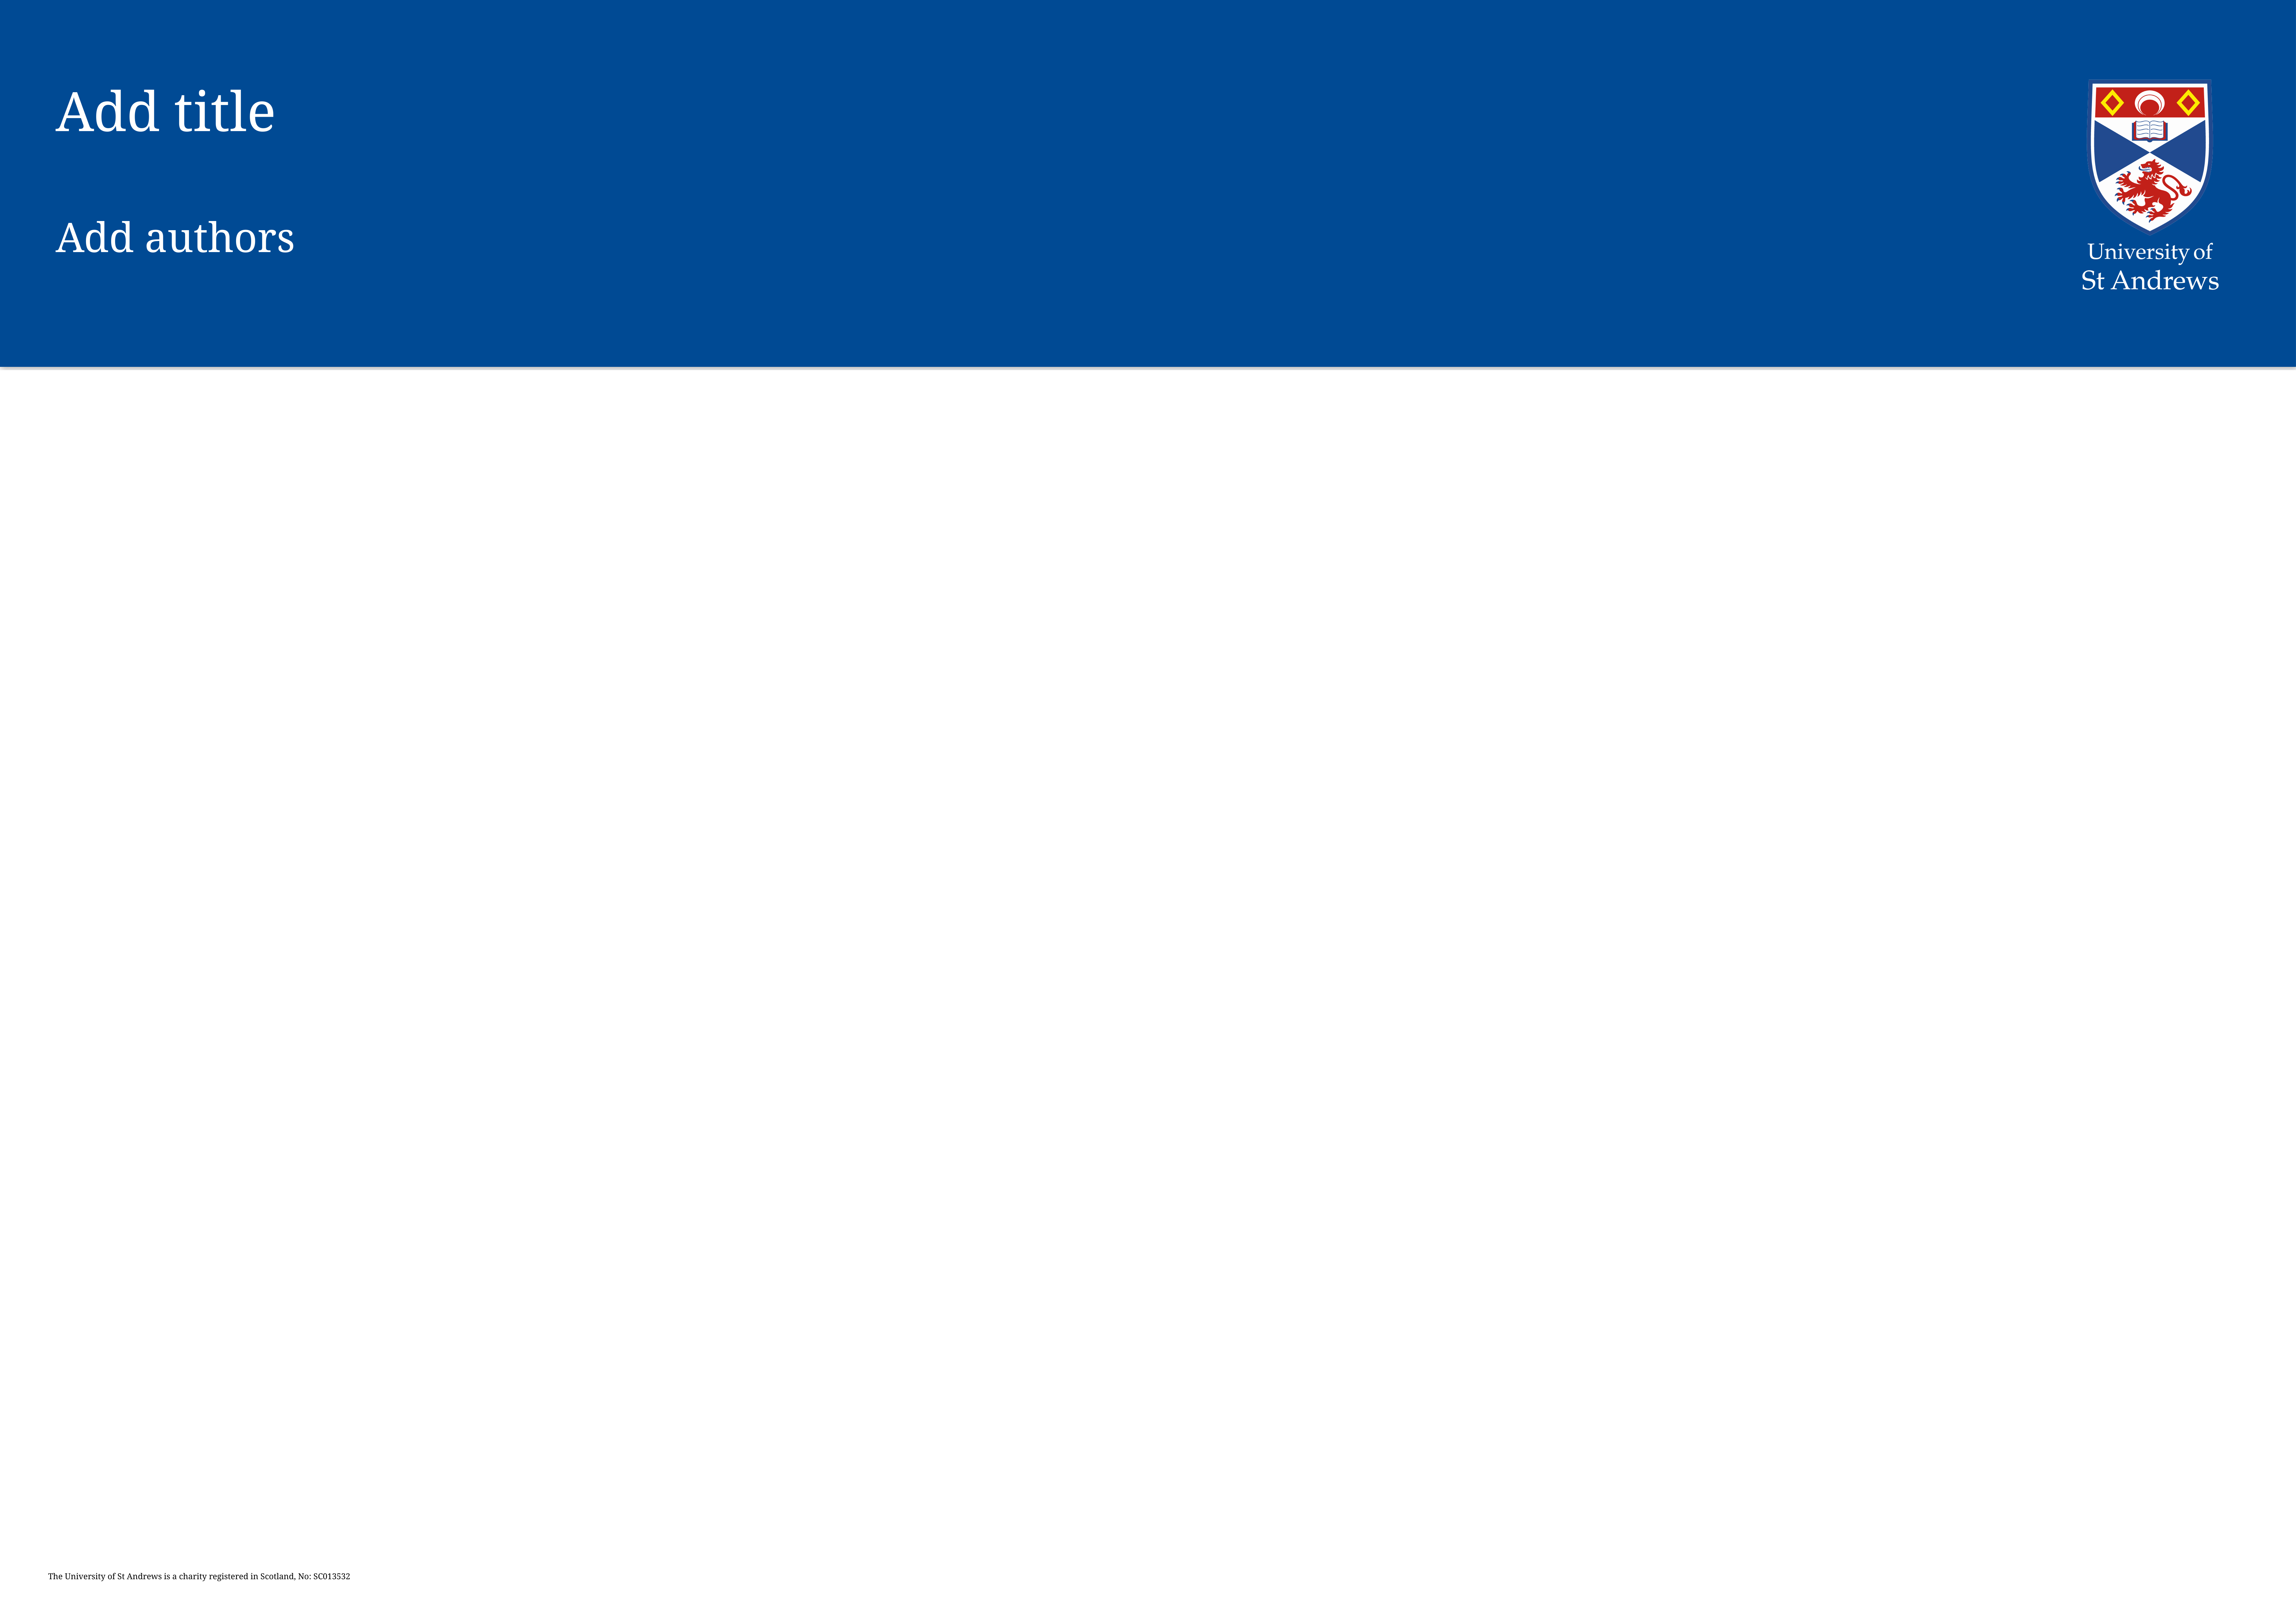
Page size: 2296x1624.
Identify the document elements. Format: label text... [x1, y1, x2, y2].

picture [2001, 1, 2296, 368]
text_box Add title [51, 74, 1994, 145]
text_box [0, 0, 2296, 367]
text_box The University of St Andrews is a charity registered in Scotland, No: SC013532 [43, 1569, 462, 1584]
text_box Add authors [51, 209, 1994, 263]
